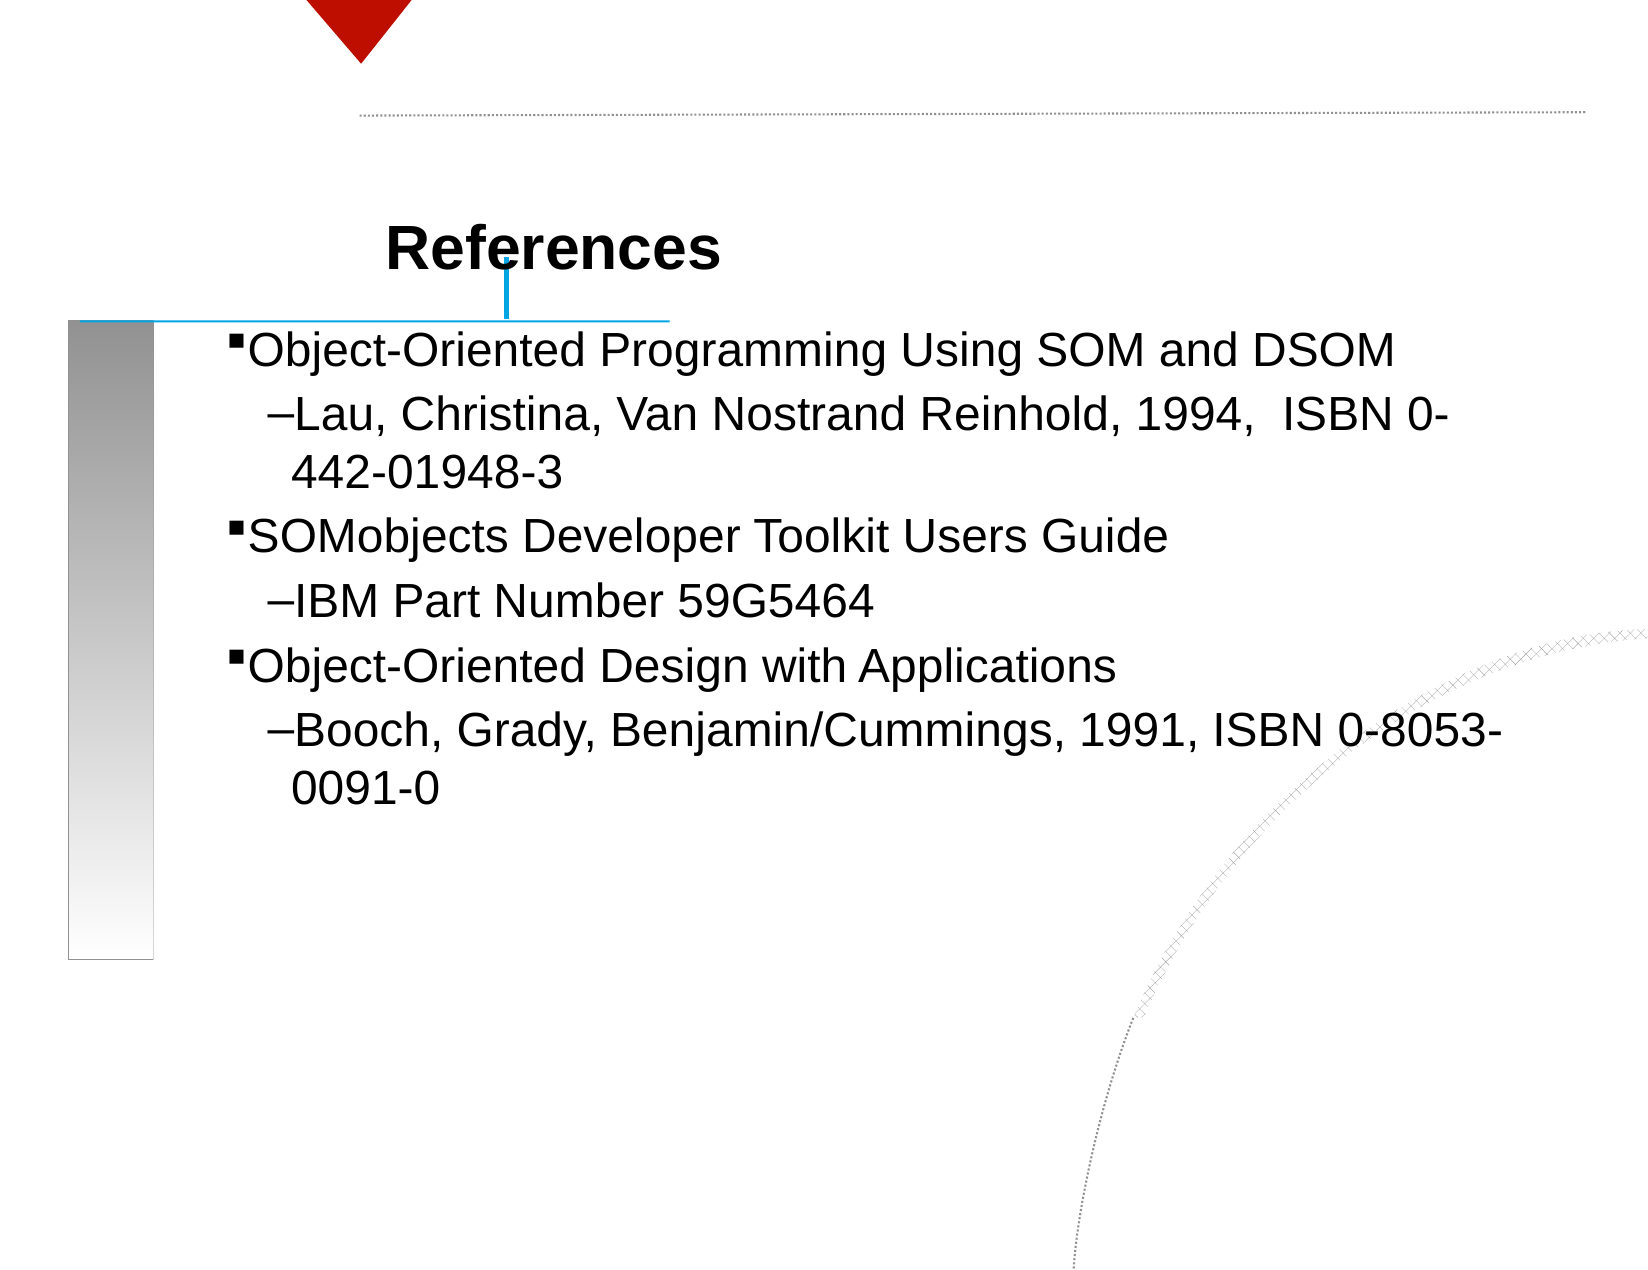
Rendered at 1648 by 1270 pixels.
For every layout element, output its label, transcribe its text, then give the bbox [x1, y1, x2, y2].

text_box References [385, 206, 1536, 282]
text_box Object-Oriented Programming Using SOM and DSOM Lau, Christina, Van Nostrand Reinhold, 1994, ISBN 0-442-01948-3 SOMobjects Developer Toolkit Users Guide IBM Part Number 59G5464 Object-Oriented Design with Applications Booch, Grady, Benjamin/Cummings, 1991, ISBN 0-8053-0091-0 [225, 318, 1530, 814]
